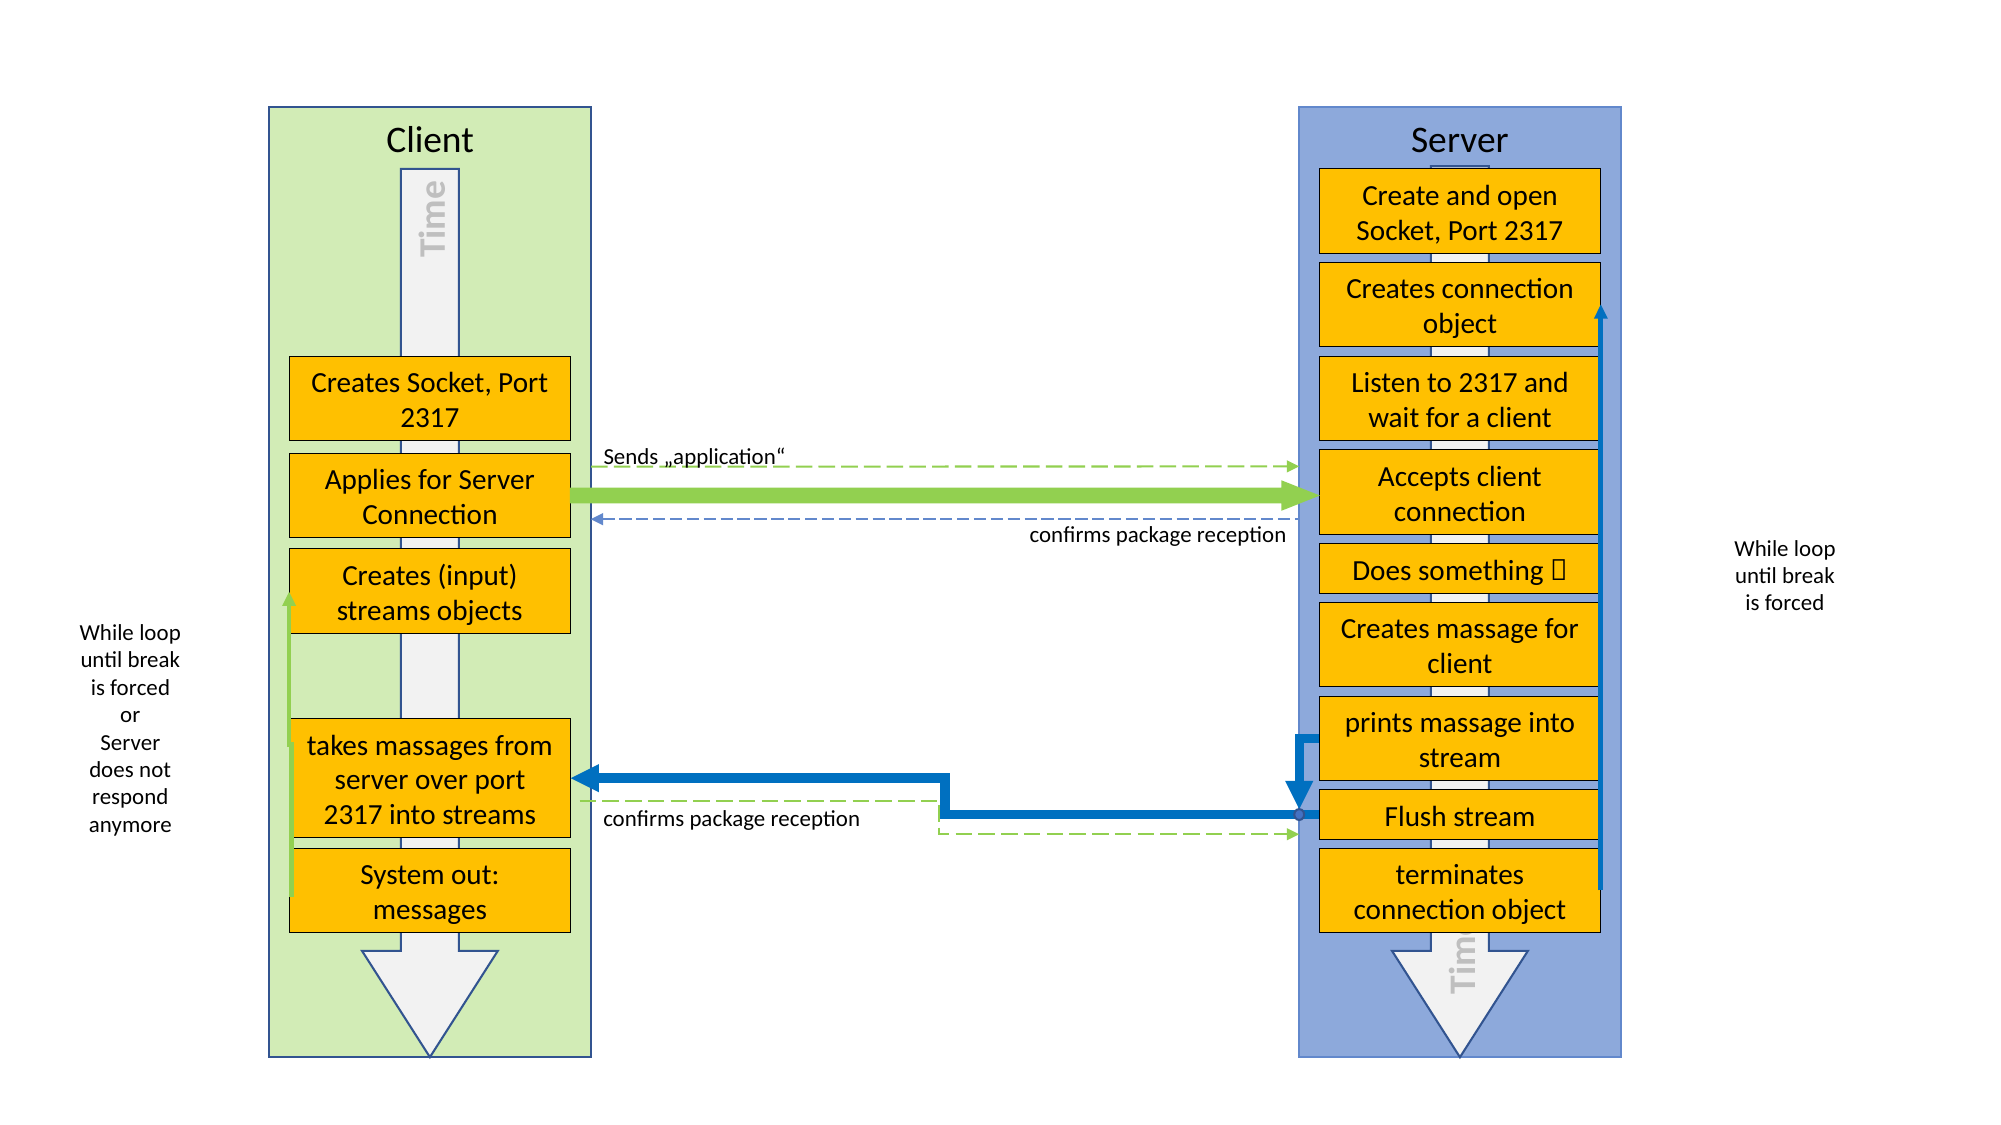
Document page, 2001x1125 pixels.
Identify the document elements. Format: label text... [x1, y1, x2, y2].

text_box Create and open Socket, Port 2317 [1319, 168, 1601, 254]
text_box Creates massage for client [1319, 602, 1598, 687]
text_box Time [1429, 535, 1490, 543]
text_box Client [268, 106, 592, 1058]
text_box While loop until break is forced [1730, 533, 1840, 616]
text_box Time [360, 933, 500, 1060]
text_box Time [399, 538, 460, 548]
text_box prints massage into stream [1319, 696, 1598, 781]
text_box takes massages from server over port 2317 into streams [292, 718, 571, 838]
text_box [569, 480, 1320, 511]
text_box Does something  [1319, 543, 1598, 594]
text_box Time [1429, 441, 1490, 449]
text_box Creates (input) streams objects [289, 548, 571, 634]
text_box Accepts client connection [1319, 449, 1598, 535]
text_box Time [399, 167, 460, 356]
text_box Creates Socket, Port 2317 [289, 356, 571, 441]
text_box confirms package reception [1027, 520, 1290, 547]
text_box Time [1429, 781, 1490, 789]
text_box Time [1429, 347, 1490, 356]
text_box Time [399, 634, 460, 718]
text_box Server [1298, 106, 1622, 1058]
text_box Flush stream [1319, 789, 1598, 840]
text_box Time [1429, 254, 1490, 262]
text_box Applies for Server Connection [289, 453, 571, 538]
text_box While loop until break is forced or Server does not respond anymore [76, 617, 185, 838]
text_box Time [1429, 594, 1490, 602]
text_box Sends „application“ [586, 441, 804, 470]
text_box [570, 778, 1299, 815]
text_box System out: messages [289, 848, 571, 933]
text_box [1300, 810, 1320, 815]
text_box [579, 800, 1300, 835]
text_box Time [1429, 840, 1490, 848]
text_box Time [399, 441, 460, 453]
text_box Listen to 2317 and wait for a client [1319, 356, 1598, 441]
text_box Time [1390, 933, 1530, 1060]
text_box Time [399, 838, 460, 848]
text_box Time [1429, 687, 1490, 696]
text_box terminates connection object [1319, 848, 1601, 933]
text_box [1299, 738, 1320, 810]
text_box Creates connection object [1319, 262, 1601, 347]
